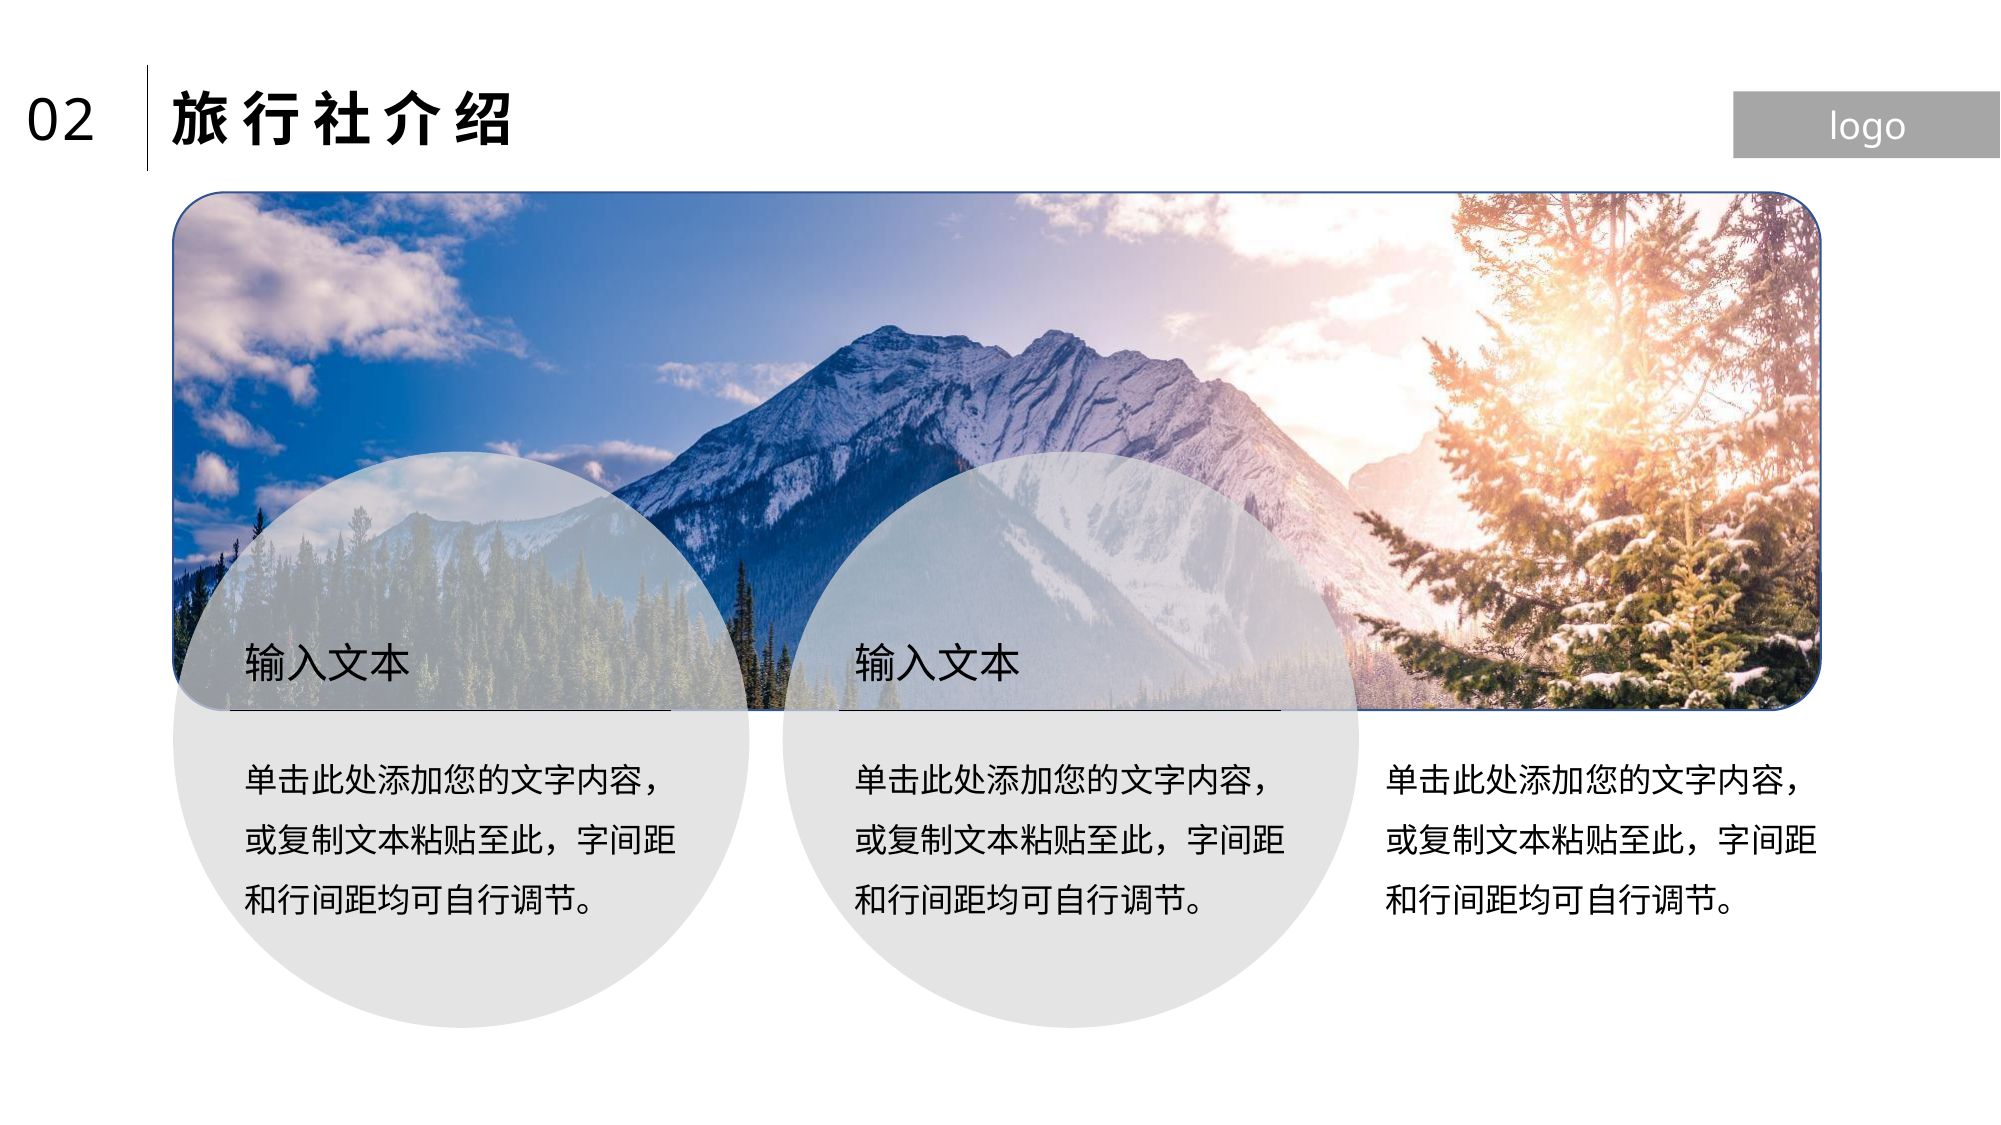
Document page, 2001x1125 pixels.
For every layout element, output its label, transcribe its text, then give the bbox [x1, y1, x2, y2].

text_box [229, 604, 705, 929]
text_box 单击此处添加您的文字内容，或复制文本粘贴至此，字间距和行间距均可自行调节。 [1371, 731, 1846, 926]
text_box [242, 929, 680, 1029]
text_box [11, 64, 1048, 171]
text_box [172, 191, 1822, 712]
text_box [781, 450, 1360, 913]
text_box logo [1732, 90, 2000, 159]
text_box [852, 929, 1290, 1029]
text_box [172, 450, 751, 912]
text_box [839, 604, 1315, 929]
